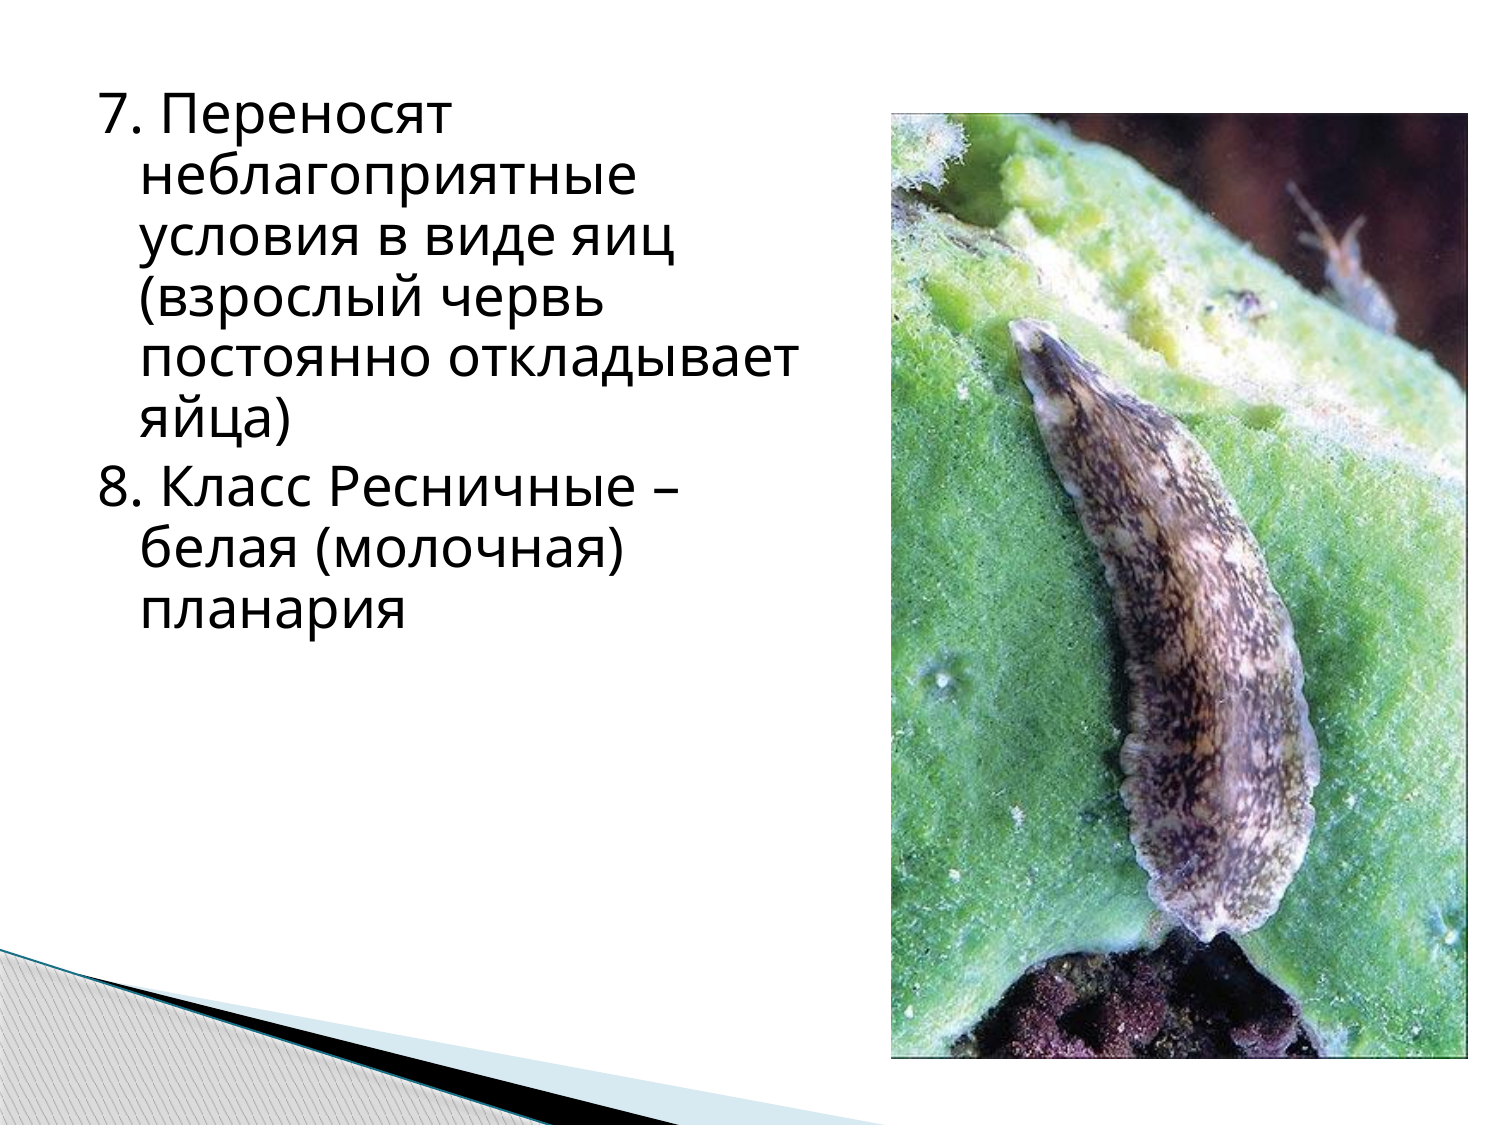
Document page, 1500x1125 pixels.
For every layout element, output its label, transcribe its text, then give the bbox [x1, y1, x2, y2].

list 7. Переносят неблагоприятные условия в виде яиц (взрослый червь постоянно откладывает яйца) 8. Класс Ресничные – белая (молочная) планария [64, 78, 845, 977]
picture [891, 113, 1468, 1059]
